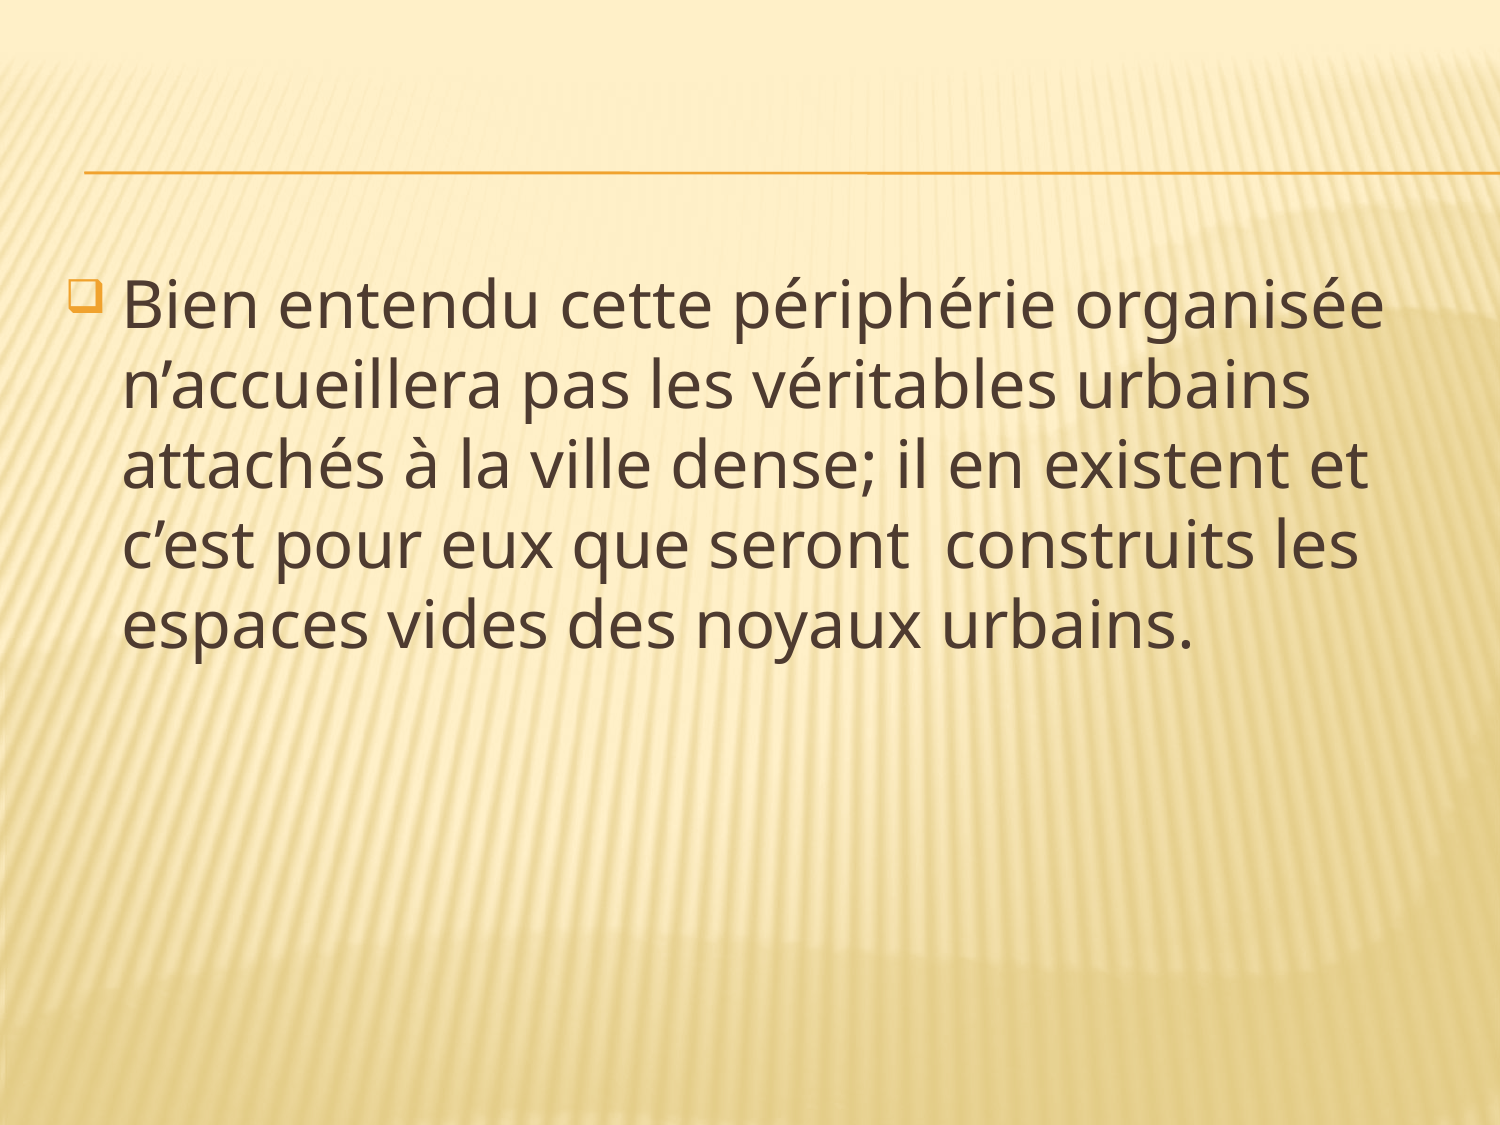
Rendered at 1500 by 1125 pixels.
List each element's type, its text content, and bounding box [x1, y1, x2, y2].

list Bien entendu cette périphérie organisée n’accueillera pas les véritables urbains attachés à la ville dense; il en existent et c’est pour eux que seront construits les espaces vides des noyaux urbains. [50, 254, 1475, 998]
